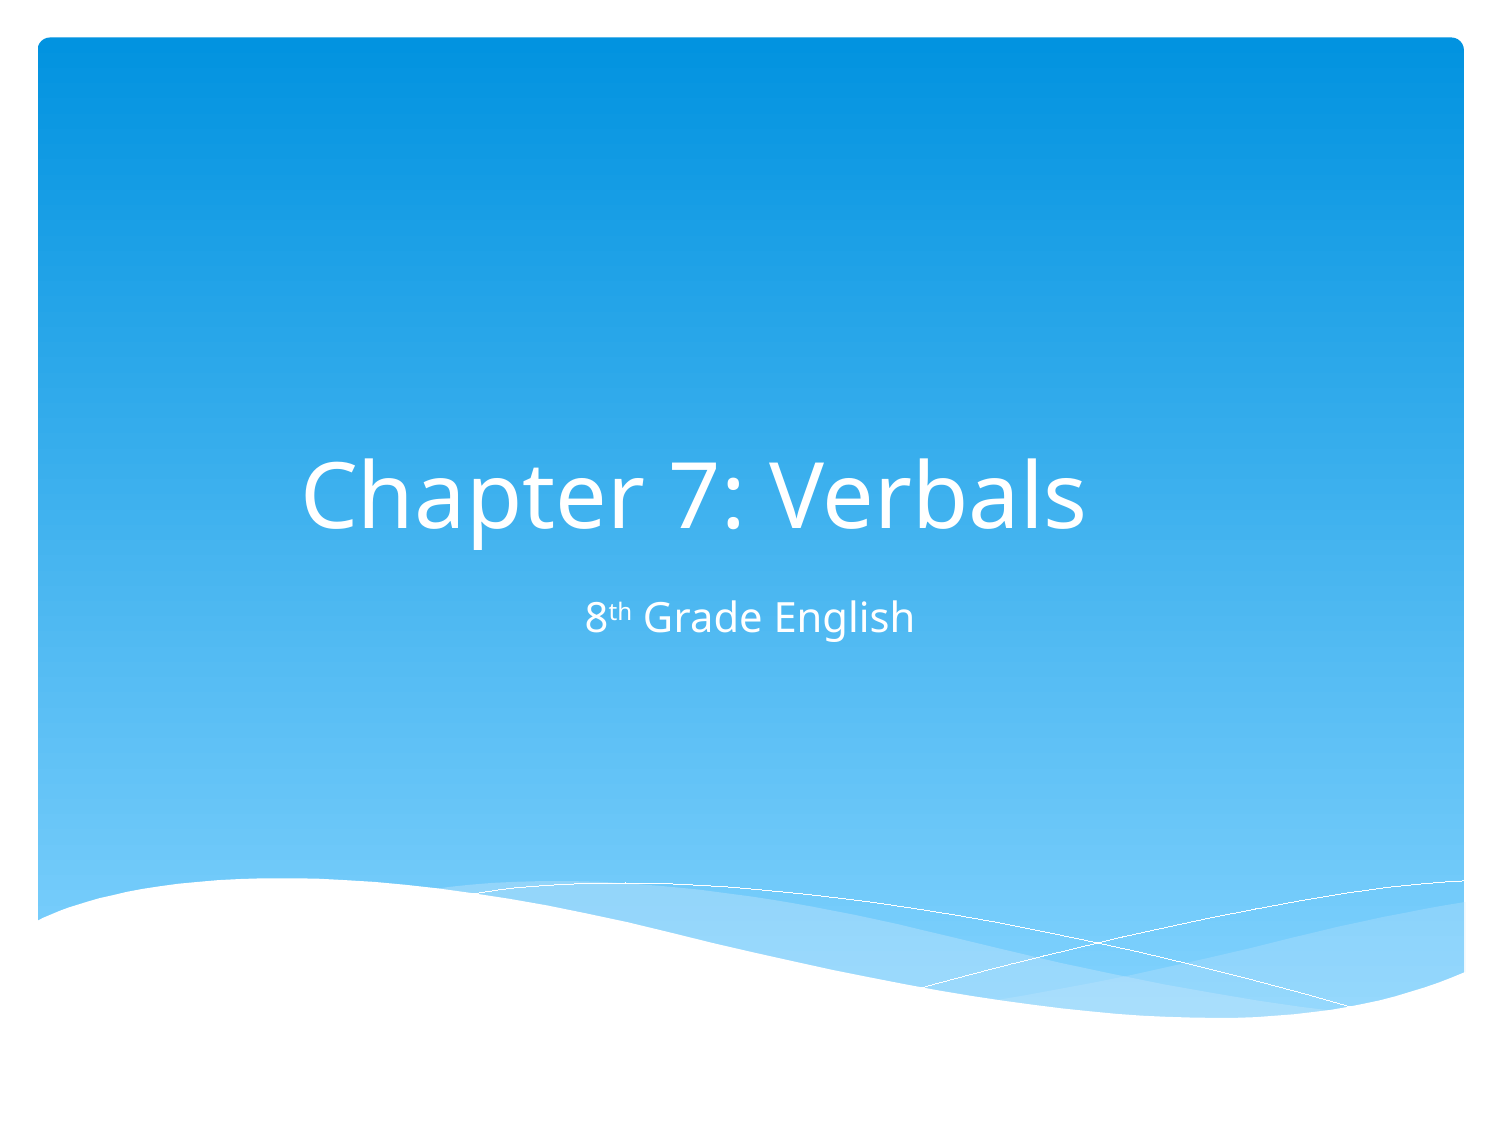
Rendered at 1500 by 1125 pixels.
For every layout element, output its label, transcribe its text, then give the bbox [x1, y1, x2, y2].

title Chapter 7: Verbals [112, 262, 1388, 555]
subtitle 8th Grade English [225, 583, 1275, 825]
